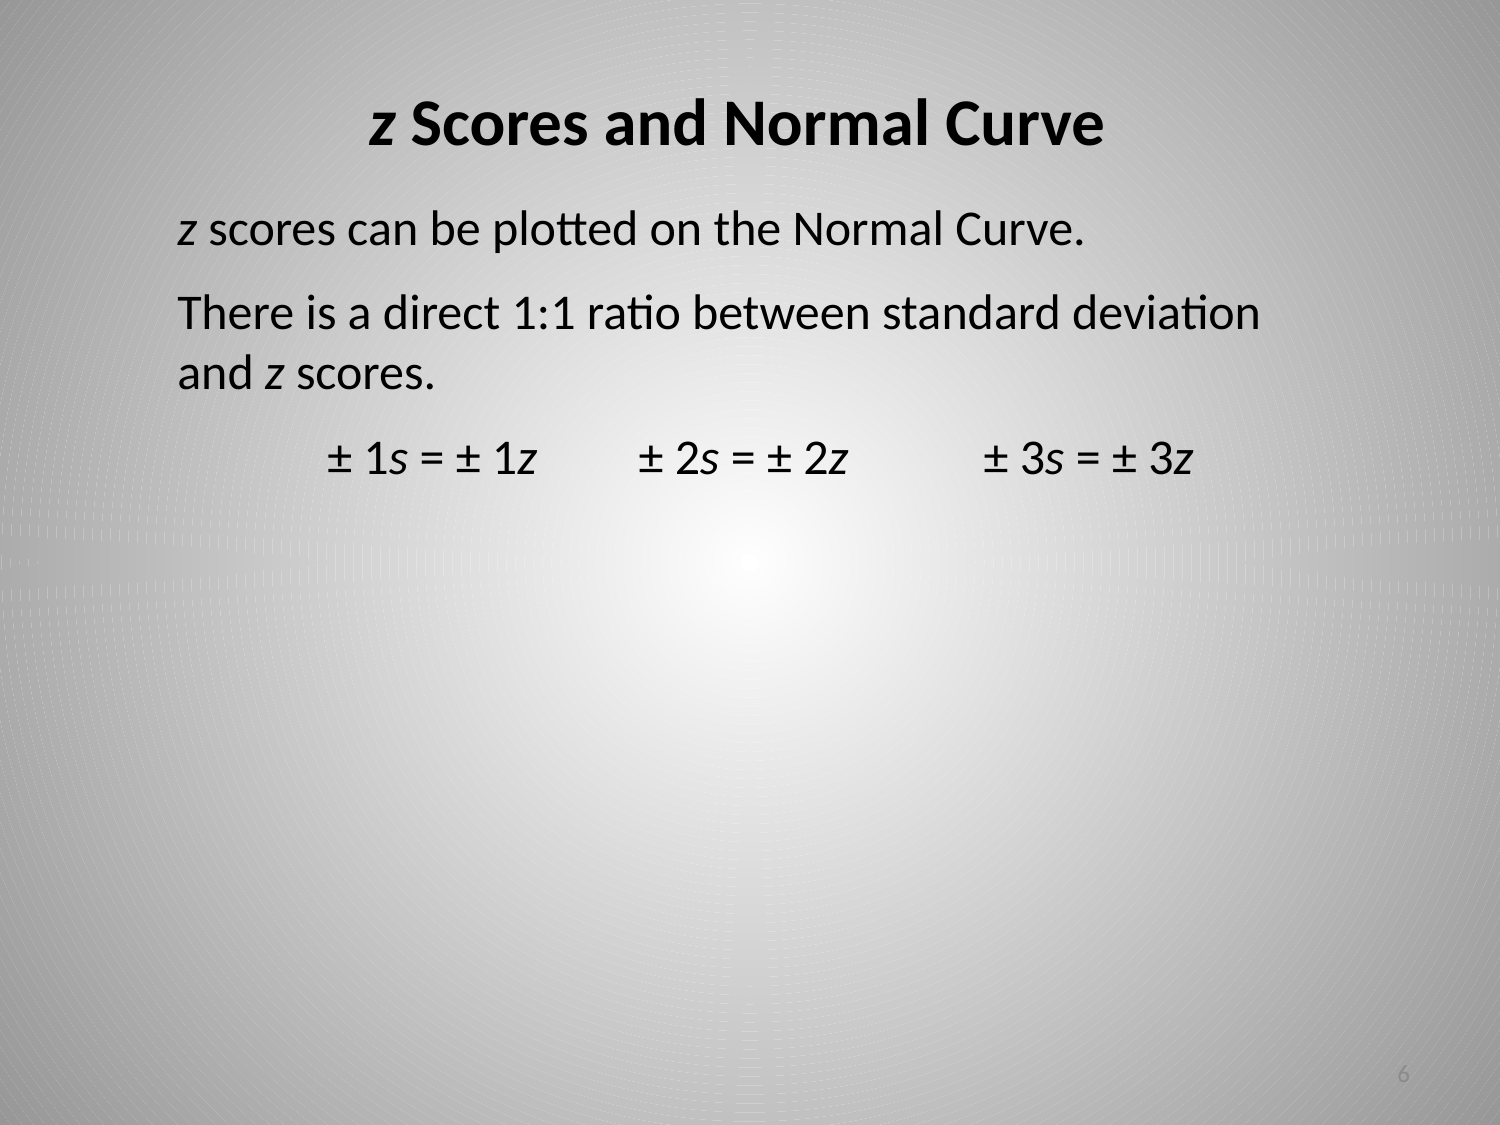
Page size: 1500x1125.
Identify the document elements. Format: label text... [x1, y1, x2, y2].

text_box z scores can be plotted on the Normal Curve. There is a direct 1:1 ratio between standard deviation and z scores. ± 1s = ± 1z ± 2s = ± 2z ± 3s = ± 3z [162, 187, 1338, 523]
title z Scores and Normal Curve [99, 50, 1375, 188]
slide_number 6 [1074, 1042, 1425, 1103]
